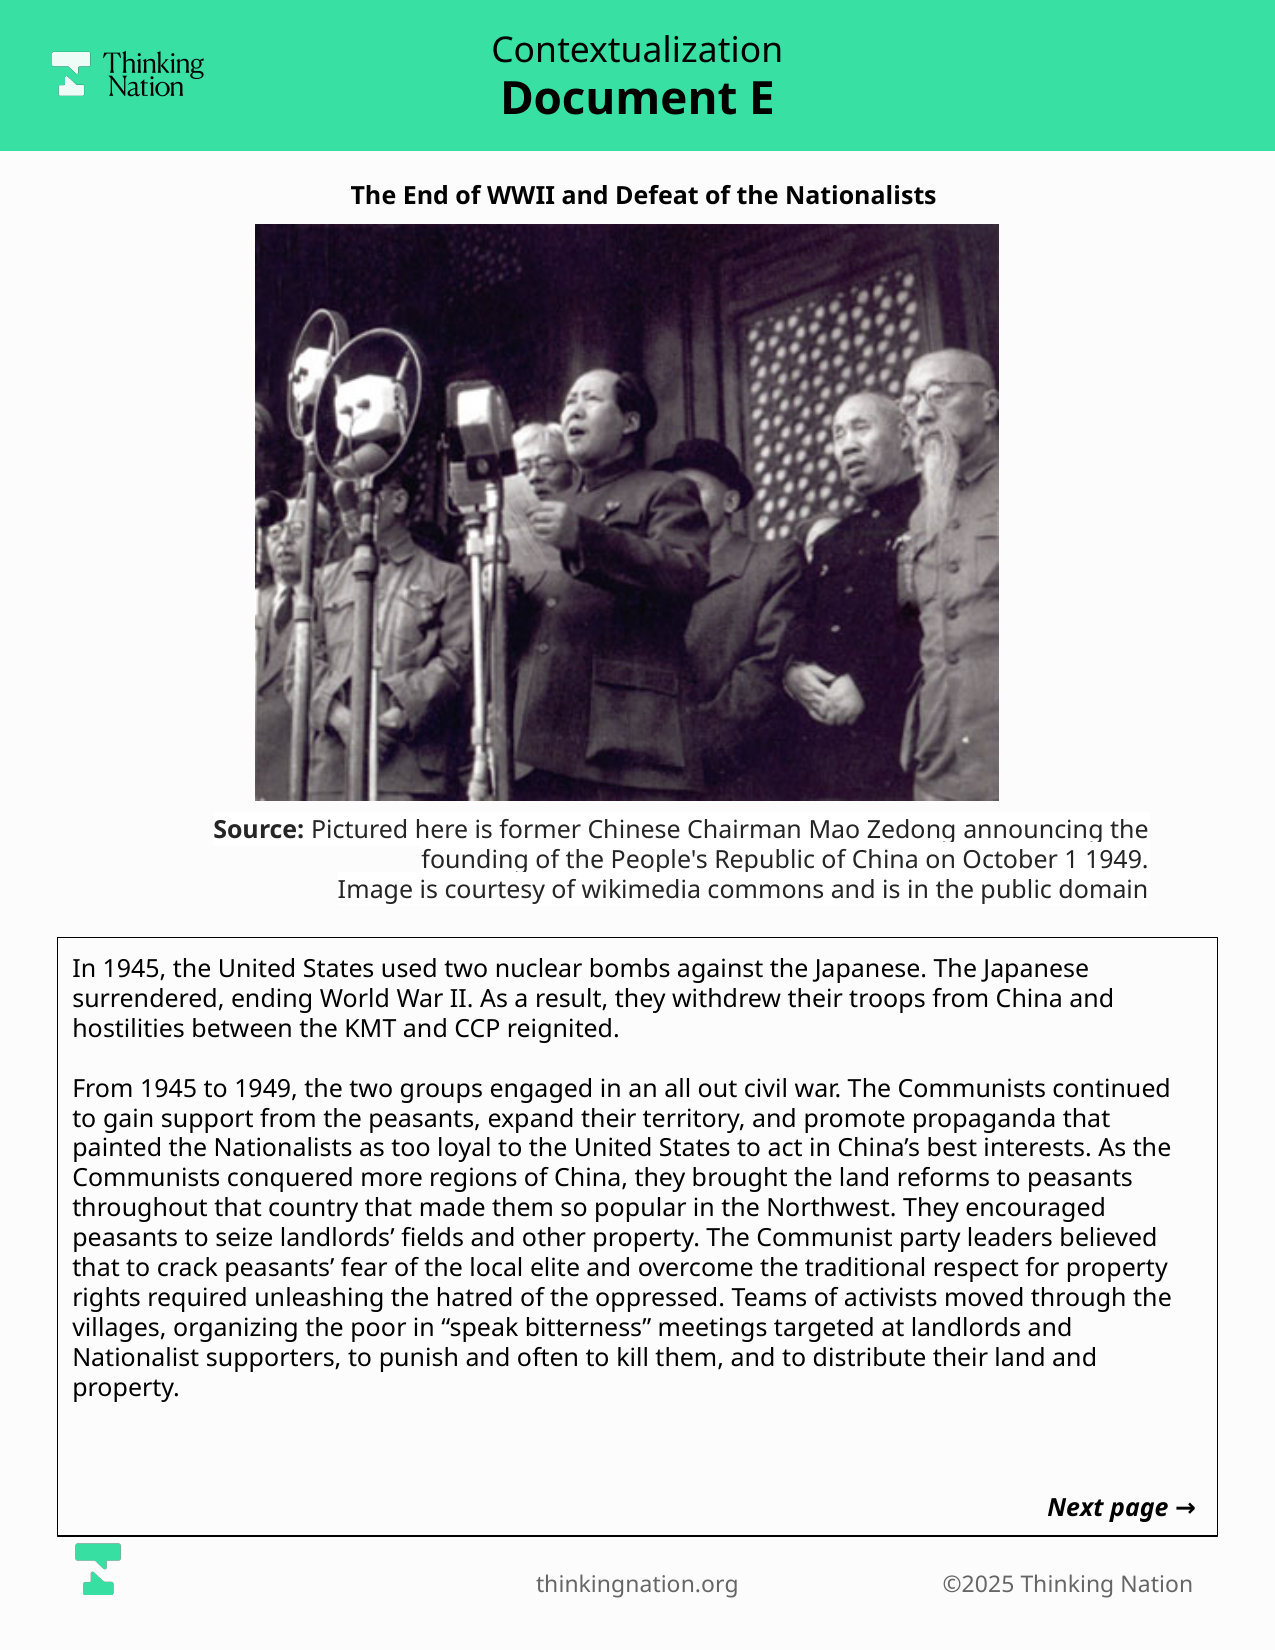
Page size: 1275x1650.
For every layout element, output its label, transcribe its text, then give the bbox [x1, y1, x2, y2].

text_box The End of WWII and Defeat of the Nationalists [79, 164, 1210, 225]
text_box In 1945, the United States used two nuclear bombs against the Japanese. The Japanese surrendered, ending World War II. As a result, they withdrew their troops from China and hostilities between the KMT and CCP reignited. From 1945 to 1949, the two groups engaged in an all out civil war. The Communists continued to gain support from the peasants, expand their territory, and promote propaganda that painted the Nationalists as too loyal to the United States to act in China’s best interests. As the Communists conquered more regions of China, they brought the land reforms to peasants throughout that country that made them so popular in the Northwest. They encouraged peasants to seize landlords’ fields and other property. The Communist party leaders believed that to crack peasants’ fear of the local elite and overcome the traditional respect for property rights required unleashing the hatred of the oppressed. Teams of activists moved through the villages, organizing the poor in “speak bitterness” meetings targeted at landlords and Nationalist supporters, to punish and often to kill them, and to distribute their land and property. Next page → [57, 937, 1218, 1537]
picture [35, 37, 210, 110]
text_box Contextualization Document E [0, 0, 1275, 151]
text_box Source: Pictured here is former Chinese Chairman Mao Zedong announcing the founding of the People's Republic of China on October 1 1949. Image is courtesy of wikimedia commons and is in the public domain [89, 798, 1165, 937]
picture [255, 224, 999, 801]
picture [62, 1533, 134, 1605]
text_box ©2025 Thinking Nation [907, 1553, 1210, 1605]
text_box thinkingnation.org [486, 1553, 789, 1605]
